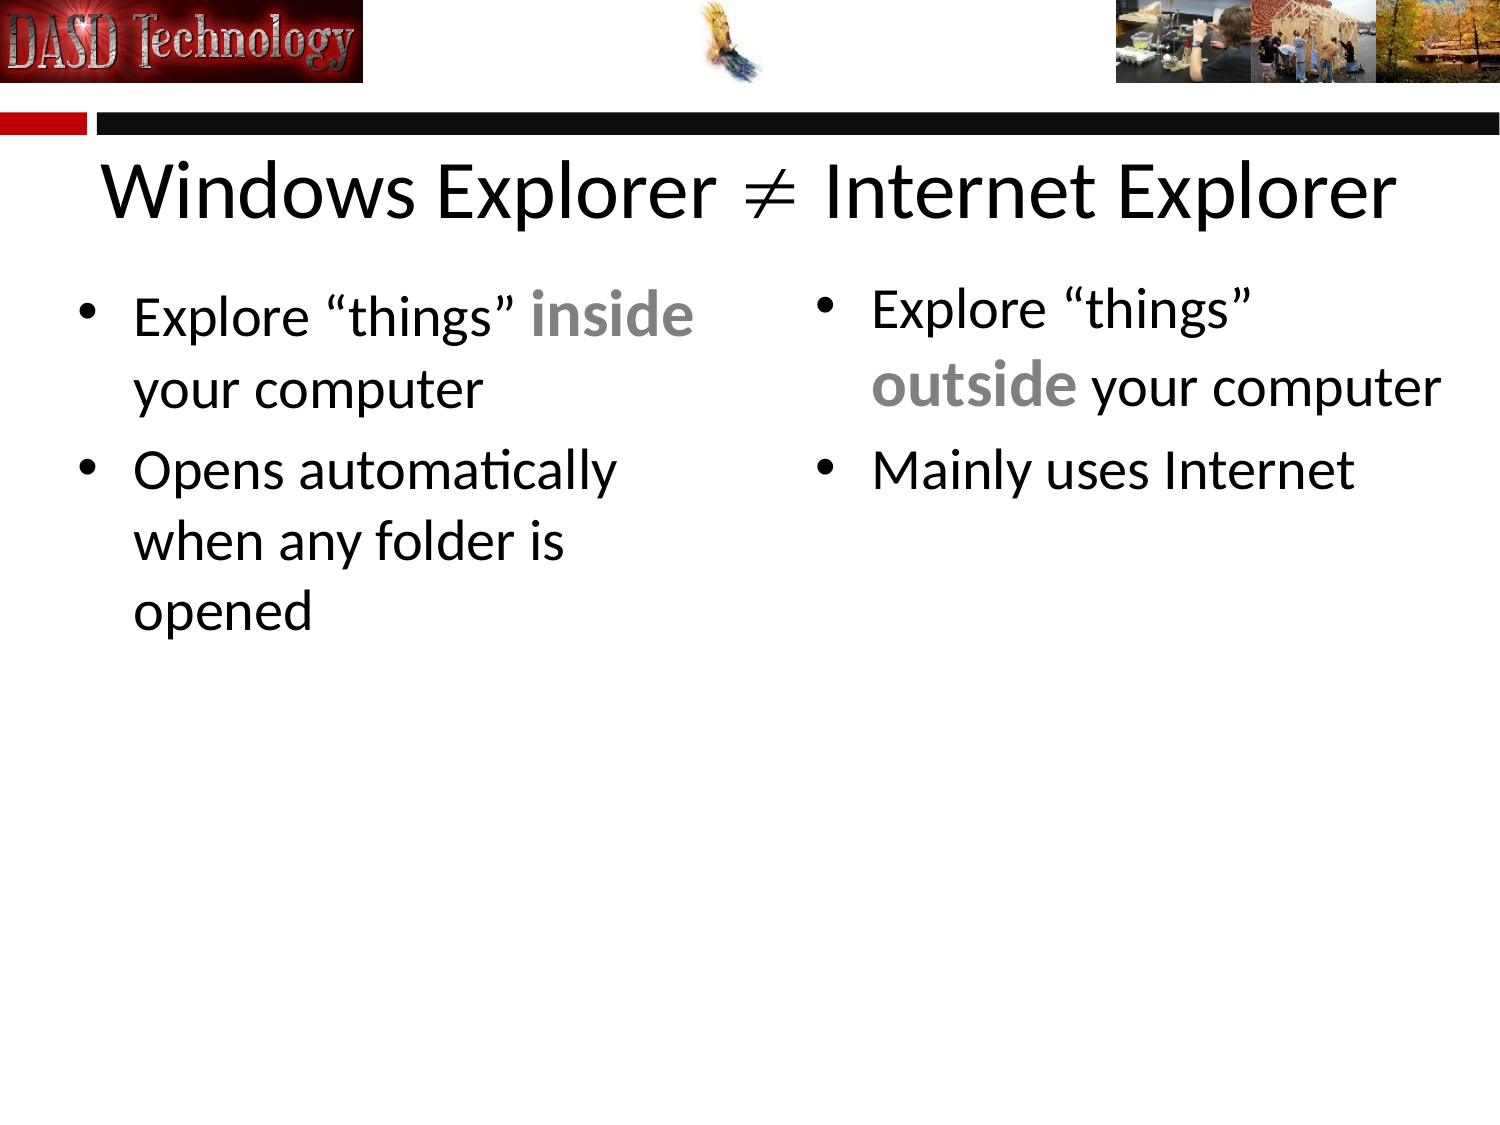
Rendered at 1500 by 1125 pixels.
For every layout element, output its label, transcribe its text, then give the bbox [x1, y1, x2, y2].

picture [699, 0, 764, 83]
picture [0, 0, 363, 84]
text_box [95, 110, 1500, 137]
title Windows Explorer  Internet Explorer [75, 125, 1425, 246]
list Explore “things” outside your computer Mainly uses Internet [800, 262, 1463, 1005]
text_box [1116, 0, 1500, 83]
list Explore “things” inside your computer Opens automatically when any folder is opened [62, 262, 725, 1005]
text_box [0, 110, 89, 137]
